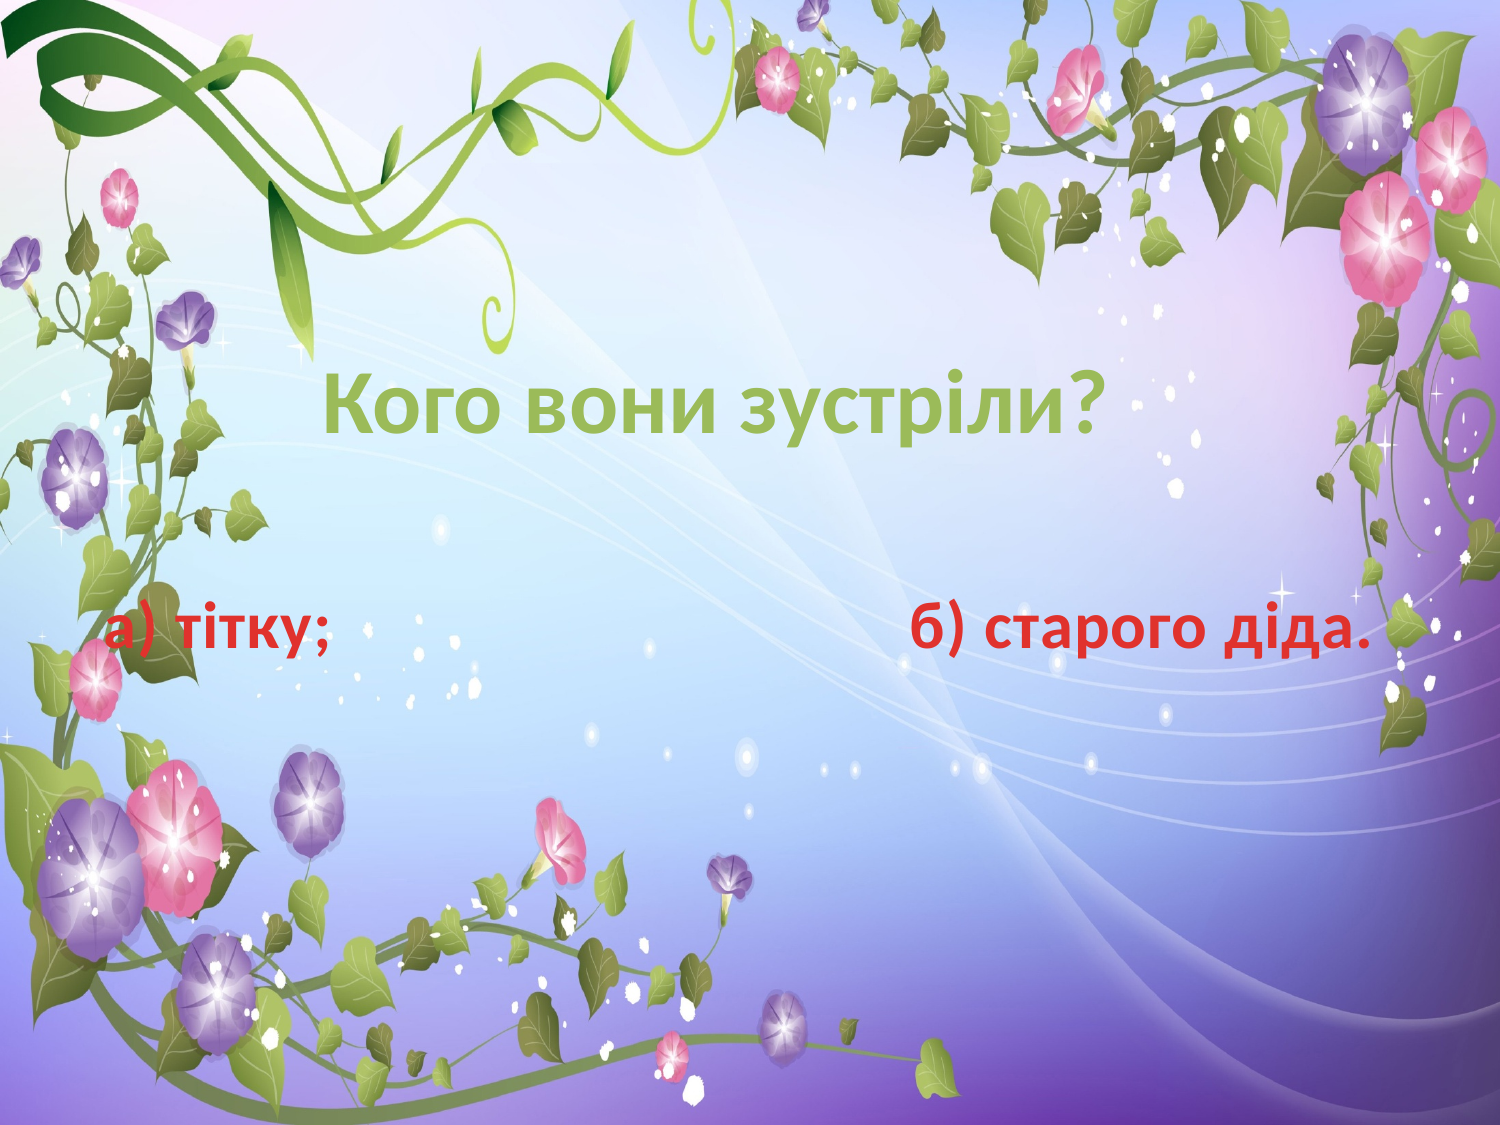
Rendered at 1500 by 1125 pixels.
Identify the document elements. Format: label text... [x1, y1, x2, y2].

picture [0, 0, 1500, 1125]
title Кого вони зустріли? [41, 302, 1392, 491]
list а) тітку; б) старого діда. [88, 574, 1439, 1125]
